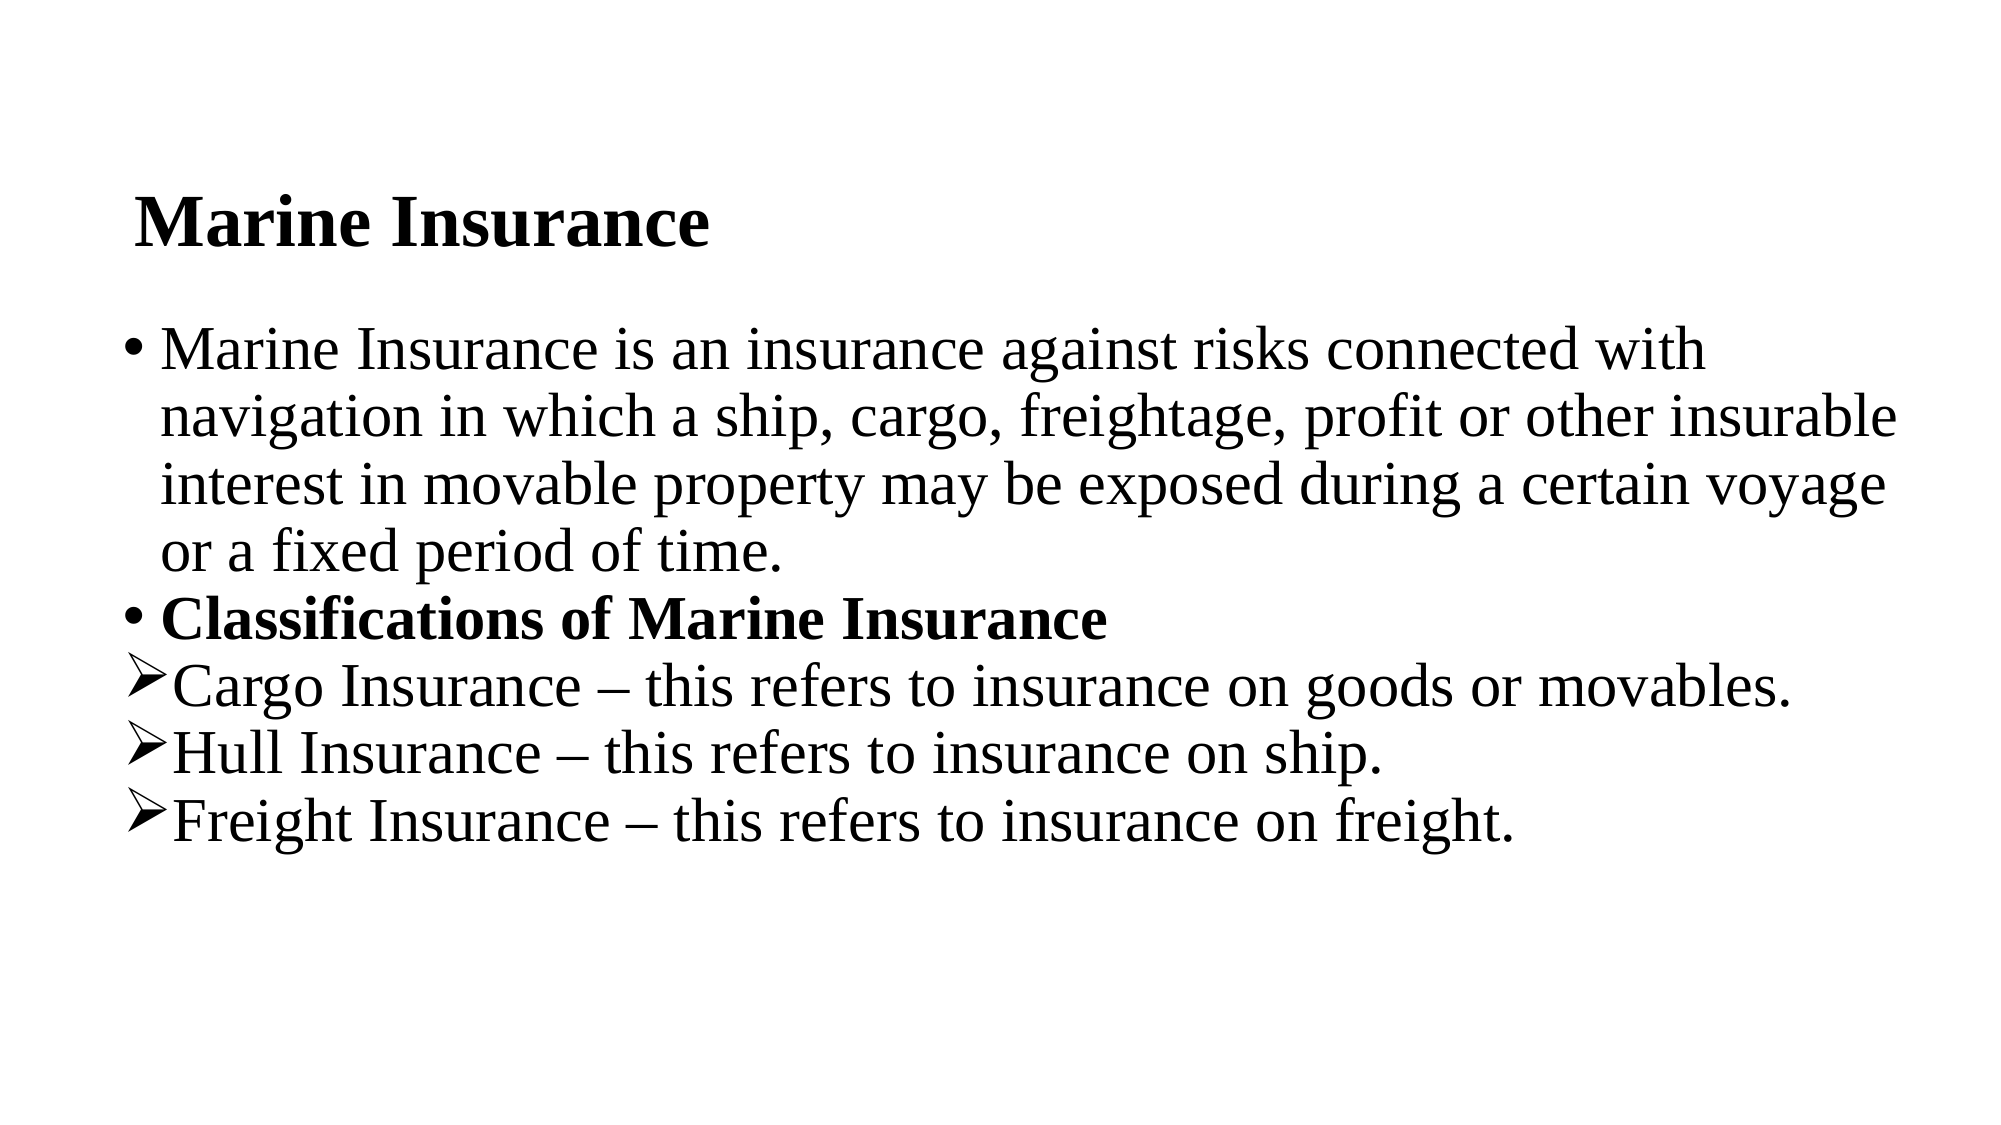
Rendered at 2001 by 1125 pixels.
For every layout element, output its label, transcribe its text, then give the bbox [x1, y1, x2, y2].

title Marine Insurance [119, 161, 1920, 284]
list Marine Insurance is an insurance against risks connected with navigation in which a ship, cargo, freightage, profit or other insurable interest in movable property may be exposed during a certain voyage or a fixed period of time. Classifications of Marine Insurance Cargo Insurance – this refers to insurance on goods or movables. Hull Insurance – this refers to insurance on ship. Freight Insurance – this refers to insurance on freight. [108, 307, 1941, 1004]
